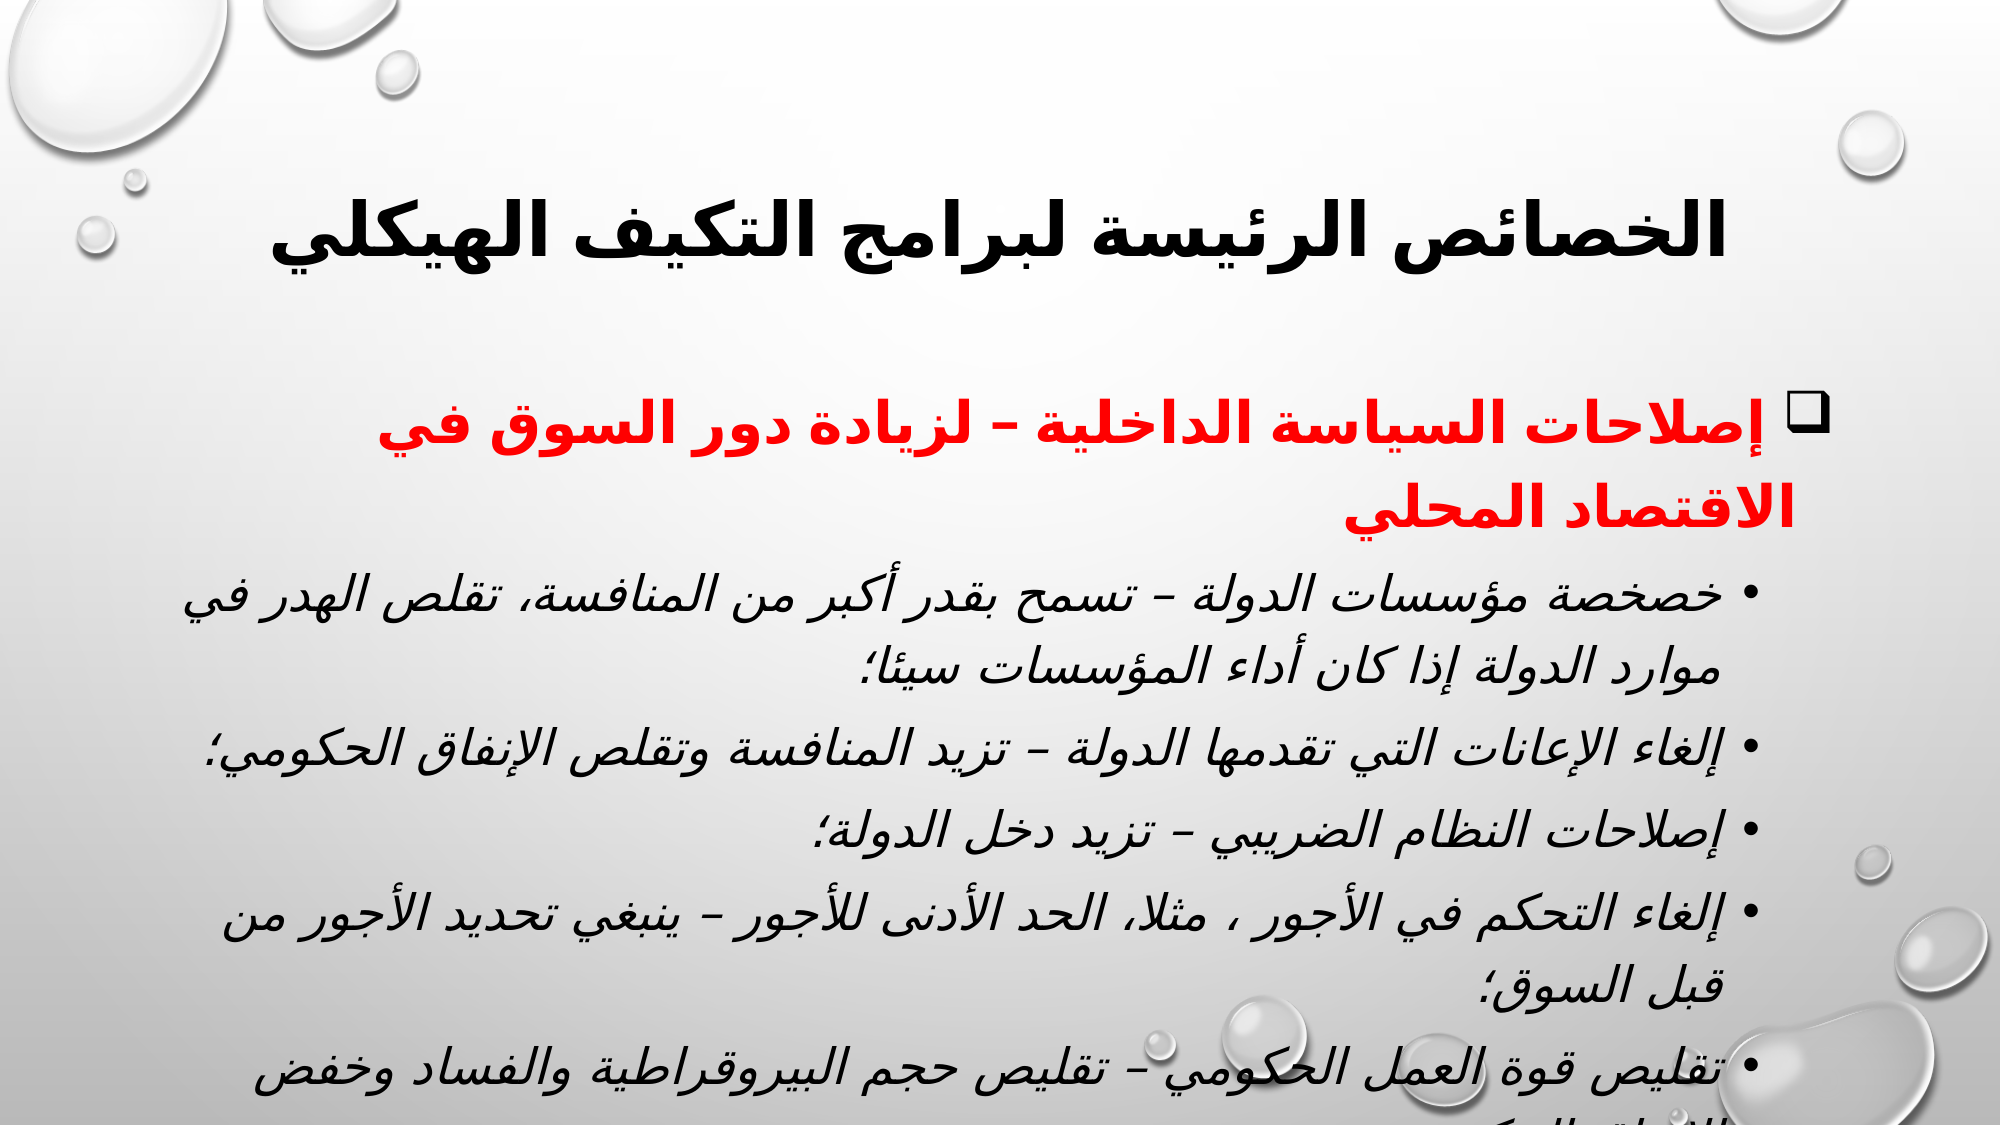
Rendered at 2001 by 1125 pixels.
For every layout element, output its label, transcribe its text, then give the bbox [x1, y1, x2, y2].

list إصلاحات السياسة الداخلية – لزيادة دور السوق في الاقتصاد المحلي خصخصة مؤسسات الدولة – تسمح بقدر أكبر من المنافسة، تقلص الهدر في موارد الدولة إذا كان أداء المؤسسات سيئا؛ إلغاء الإعانات التي تقدمها الدولة – تزيد المنافسة وتقلص الإنفاق الحكومي؛ إصلاحات النظام الضريبي – تزيد دخل الدولة؛ إلغاء التحكم في الأجور ، مثلا، الحد الأدنى للأجور – ينبغي تحديد الأجور من قبل السوق؛ تقليص قوة العمل الحكومي – تقليص حجم البيروقراطية والفساد وخفض الإنفاق الحكومي. [149, 363, 1850, 950]
title الخصائص الرئيسة لبرامج التكيف الهيكلي [149, 101, 1851, 364]
picture [0, 0, 2000, 1125]
